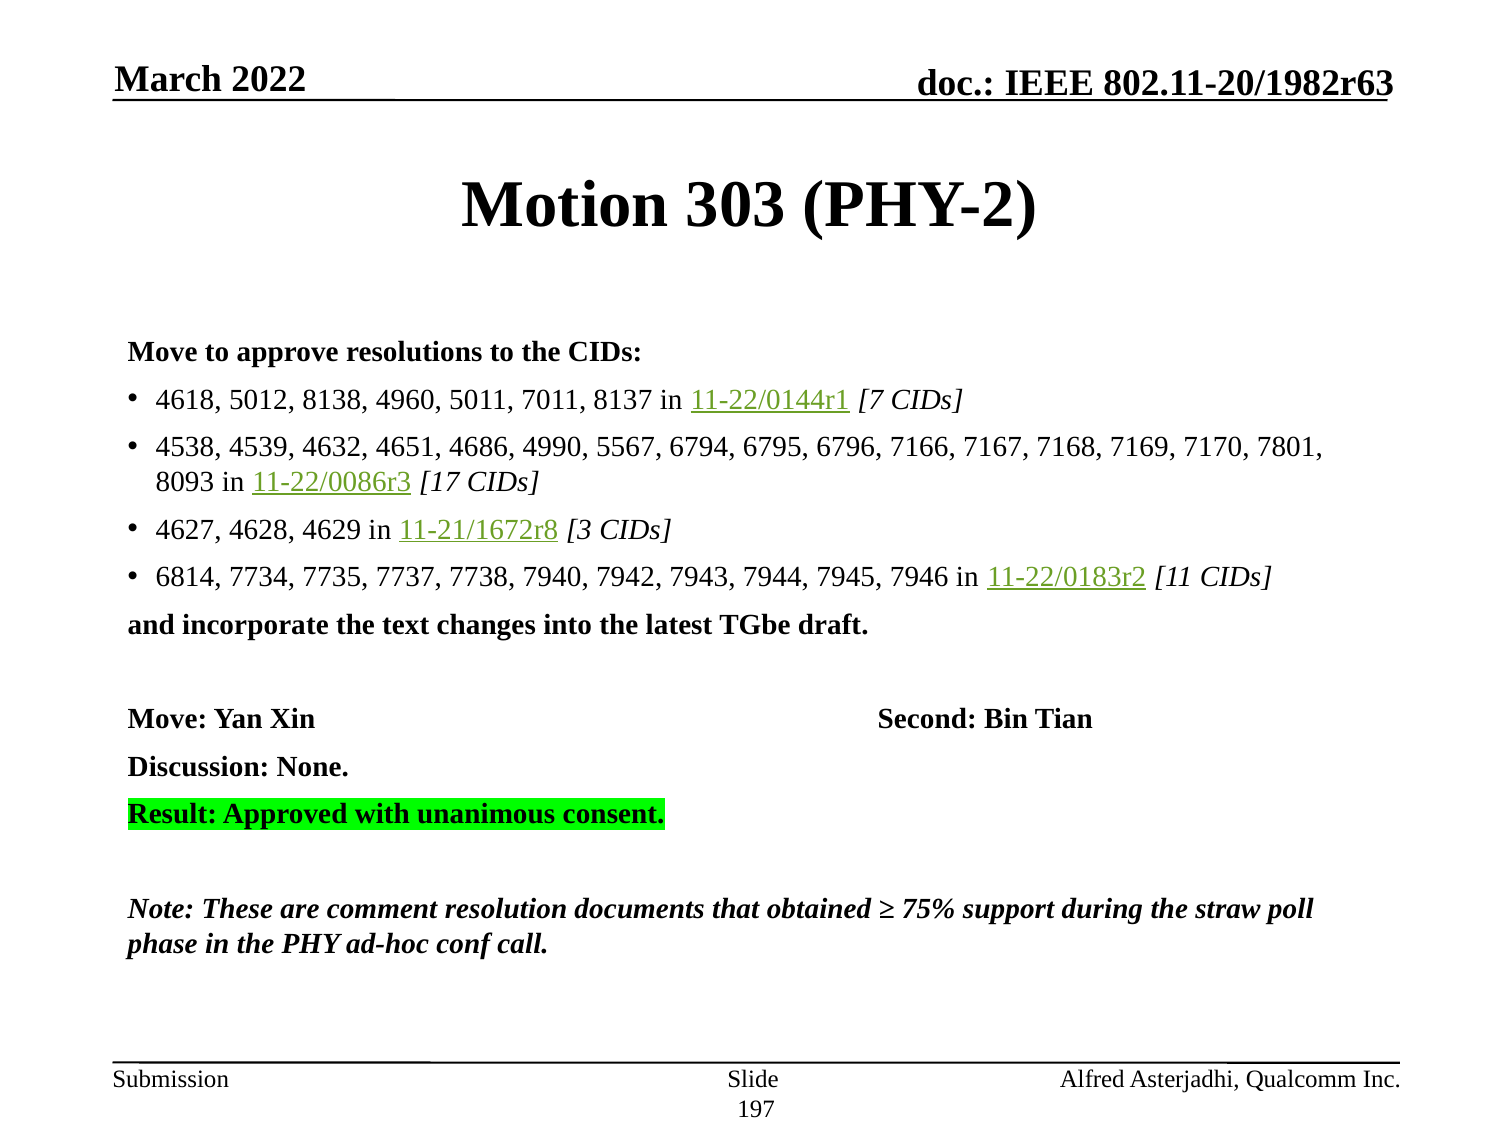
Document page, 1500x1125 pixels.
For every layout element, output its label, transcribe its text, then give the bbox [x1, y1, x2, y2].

footer Alfred Asterjadhi, Qualcomm Inc. [878, 1061, 1402, 1093]
slide_number Slide 197 [712, 1061, 800, 1123]
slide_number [114, 54, 423, 100]
title Motion 303 (PHY-2) [112, 112, 1388, 288]
list Move to approve resolutions to the CIDs: 4618, 5012, 8138, 4960, 5011, 7011, 8137 in 11-22/0144r1 [7 CIDs] 4538, 4539, 4632, 4651, 4686, 4990, 5567, 6794, 6795, 6796, 7166, 7167, 7168, 7169, 7170, 7801, 8093 in 11-22/0086r3 [17 CIDs] 4627, 4628, 4629 in 11-21/1672r8 [3 CIDs] 6814, 7734, 7735, 7737, 7738, 7940, 7942, 7943, 7944, 7945, 7946 in 11-22/0183r2 [11 CIDs] and incorporate the text changes into the latest TGbe draft. Move: Yan Xin Second: Bin Tian Discussion: None. Result: Approved with unanimous consent. Note: These are comment resolution documents that obtained ≥ 75% support during the straw poll phase in the PHY ad-hoc conf call. [112, 324, 1388, 1063]
